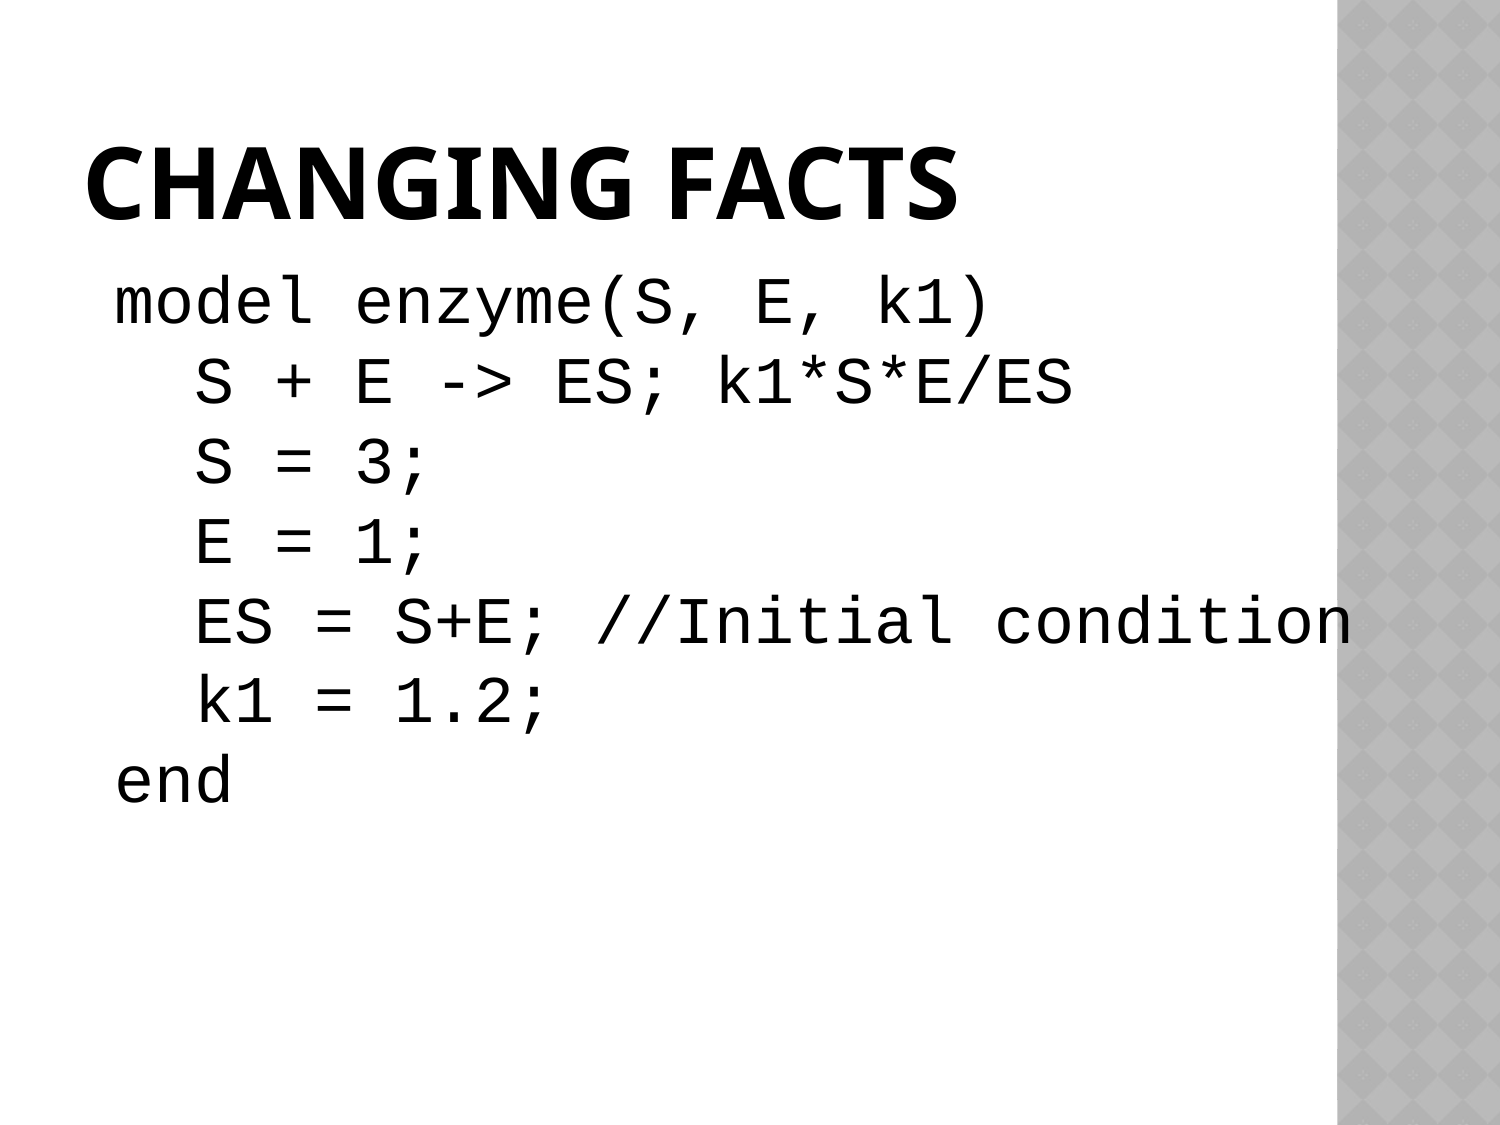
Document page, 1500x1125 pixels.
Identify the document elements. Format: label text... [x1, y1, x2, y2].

title Changing facts [75, 52, 1263, 240]
text_box model enzyme(S, E, k1) S + E -> ES; k1*S*E/ES S = 3; E = 1; ES = S+E; //Initial condition k1 = 1.2; end [99, 249, 1463, 824]
